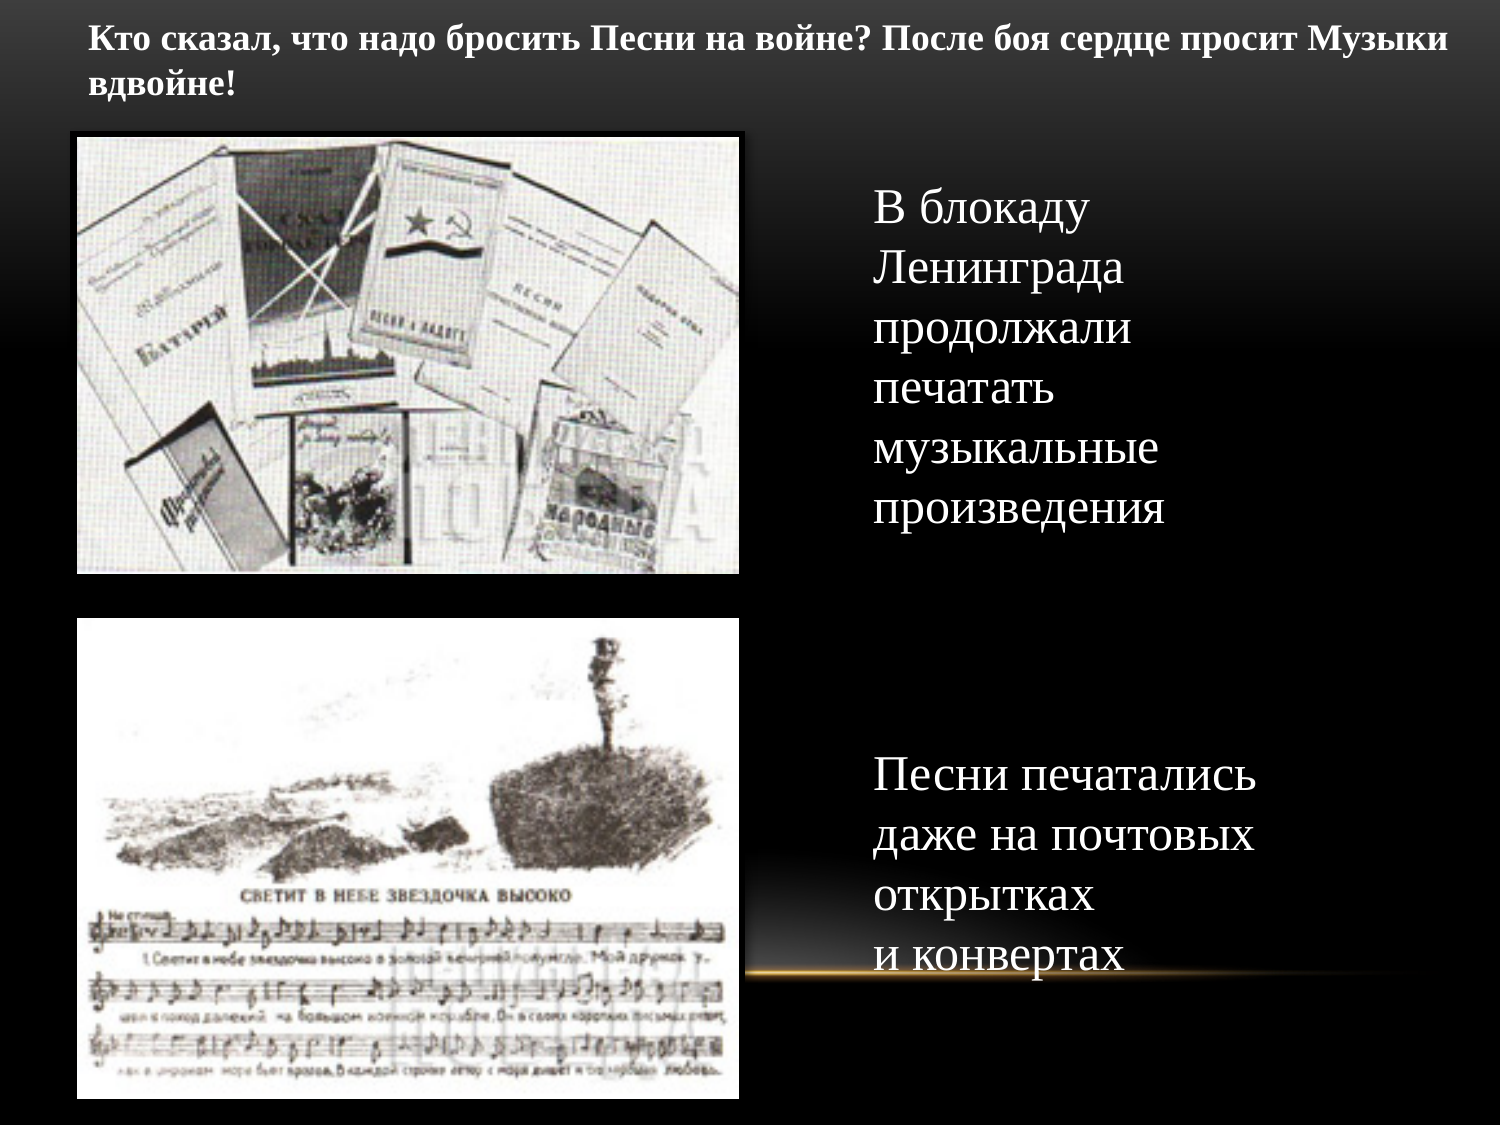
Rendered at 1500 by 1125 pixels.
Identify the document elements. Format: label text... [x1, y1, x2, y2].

text_box В блокаду Ленинграда продолжали печатать музыкальные произведения [858, 166, 1320, 542]
text_box Кто сказал, что надо бросить Песни на войне? После боя сердце просит Музыки вдвойне! [73, 5, 1468, 111]
text_box Песни печатались даже на почтовых открытках и конвертах [858, 733, 1296, 988]
picture [0, 0, 1500, 1125]
